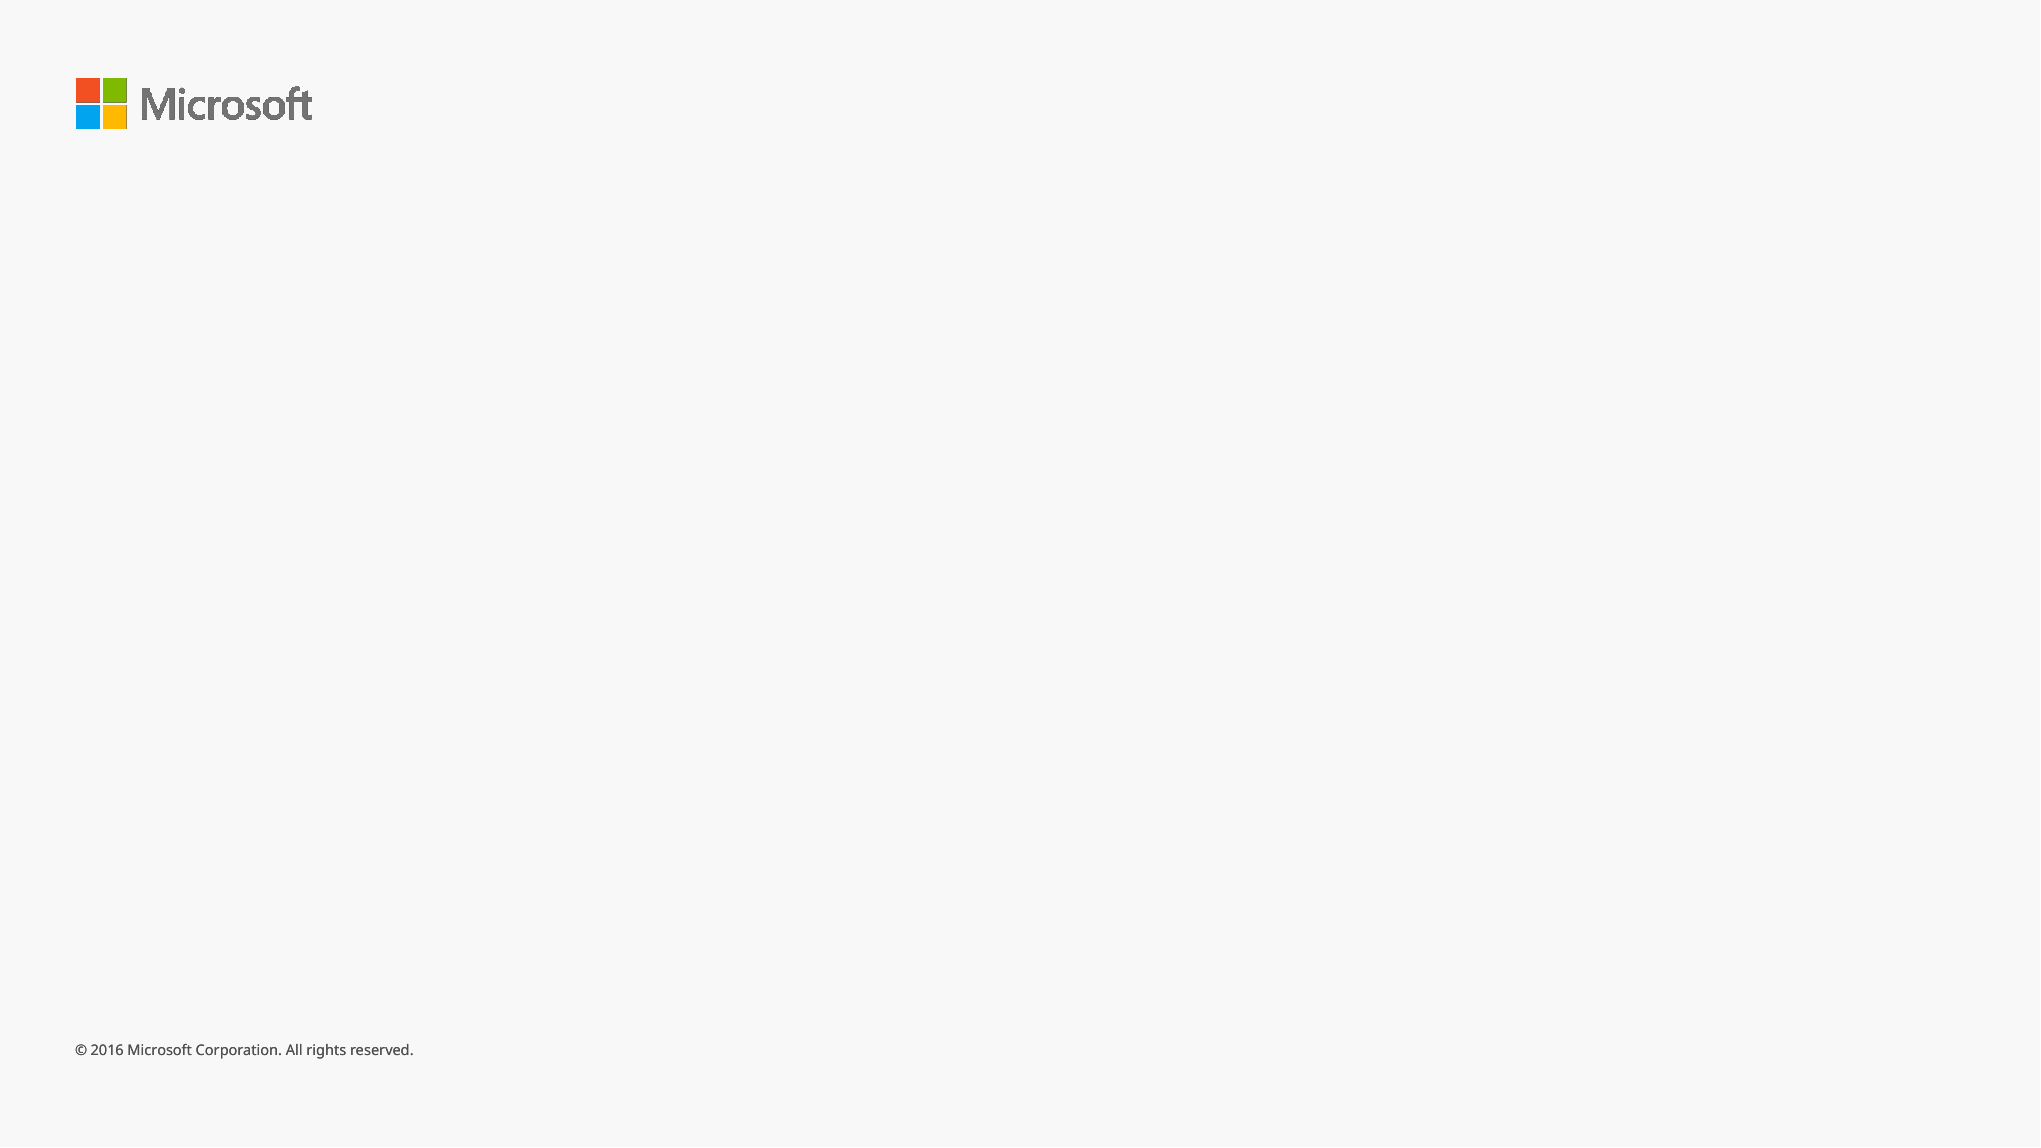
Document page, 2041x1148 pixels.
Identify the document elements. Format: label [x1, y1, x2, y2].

picture [76, 78, 312, 129]
